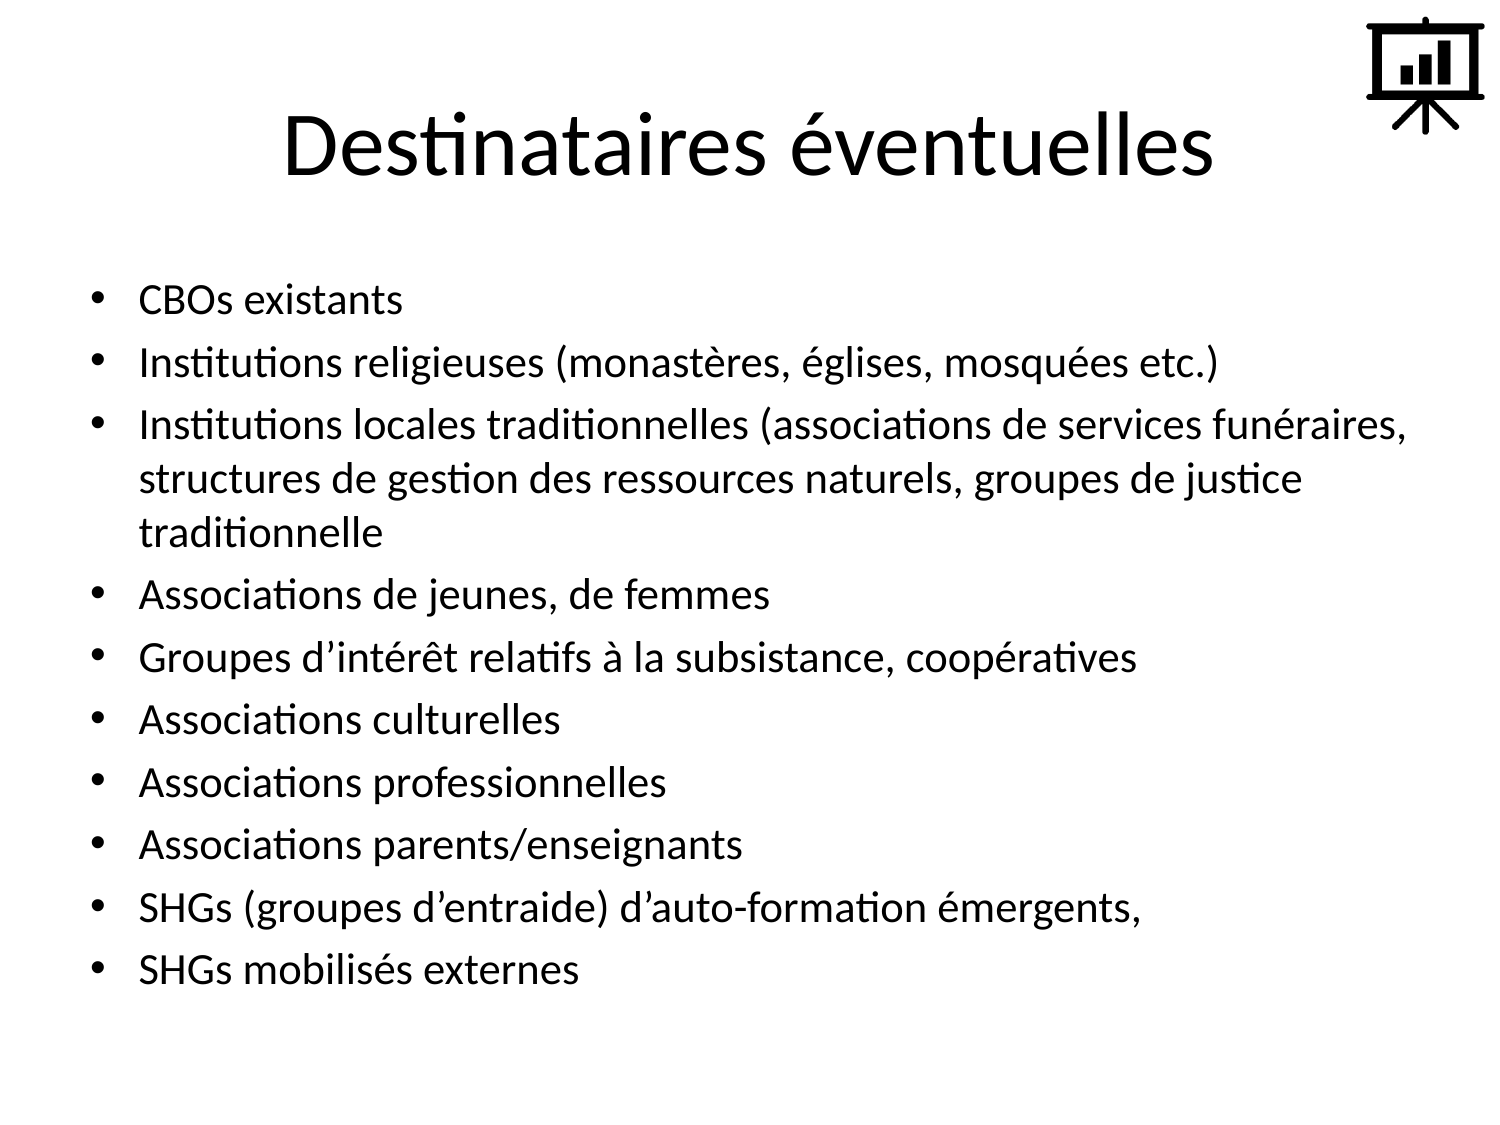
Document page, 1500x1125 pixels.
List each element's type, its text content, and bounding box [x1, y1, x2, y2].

picture [1349, 0, 1500, 151]
title Destinataires éventuelles [75, 45, 1425, 233]
list CBOs existants Institutions religieuses (monastères, églises, mosquées etc.) Institutions locales traditionnelles (associations de services funéraires, structures de gestion des ressources naturels, groupes de justice traditionnelle Associations de jeunes, de femmes Groupes d’intérêt relatifs à la subsistance, coopératives Associations culturelles Associations professionnelles Associations parents/enseignants SHGs (groupes d’entraide) d’auto-formation émergents, SHGs mobilisés externes [75, 262, 1425, 1005]
